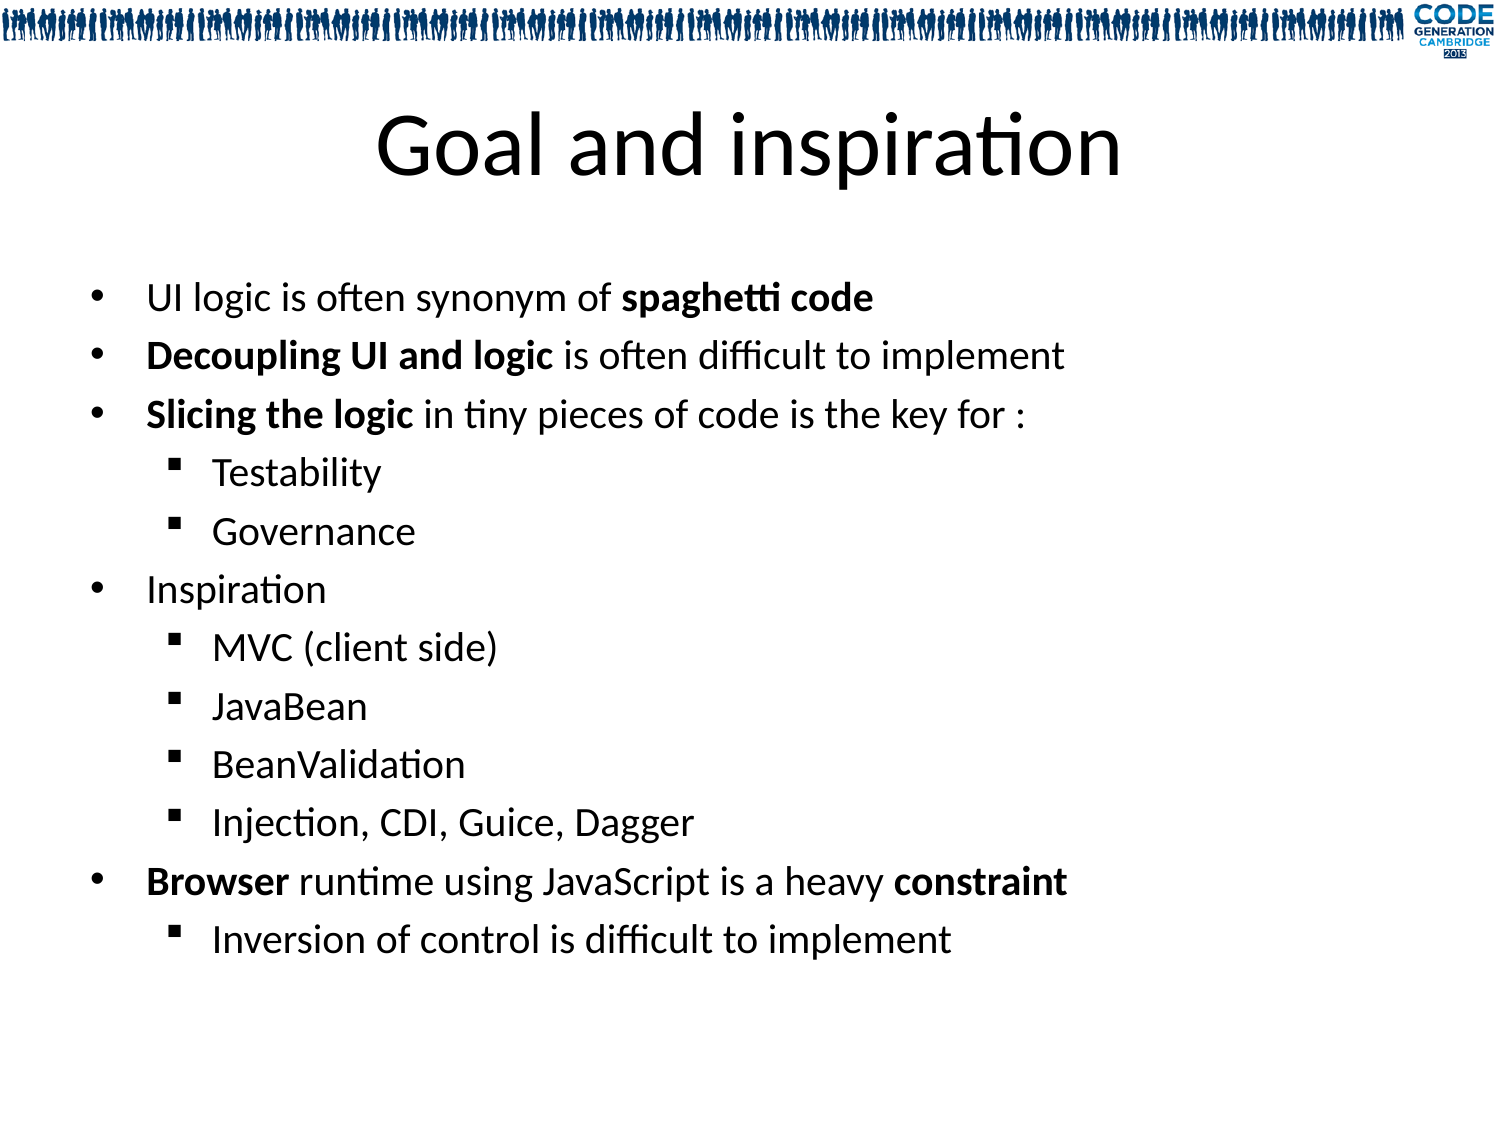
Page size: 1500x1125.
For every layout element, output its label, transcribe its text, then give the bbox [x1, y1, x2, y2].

title Goal and inspiration [75, 45, 1425, 233]
picture [0, 0, 1500, 75]
list UI logic is often synonym of spaghetti code Decoupling UI and logic is often difficult to implement Slicing the logic in tiny pieces of code is the key for : Testability Governance Inspiration MVC (client side) JavaBean BeanValidation Injection, CDI, Guice, Dagger Browser runtime using JavaScript is a heavy constraint Inversion of control is difficult to implement [75, 262, 1425, 1005]
